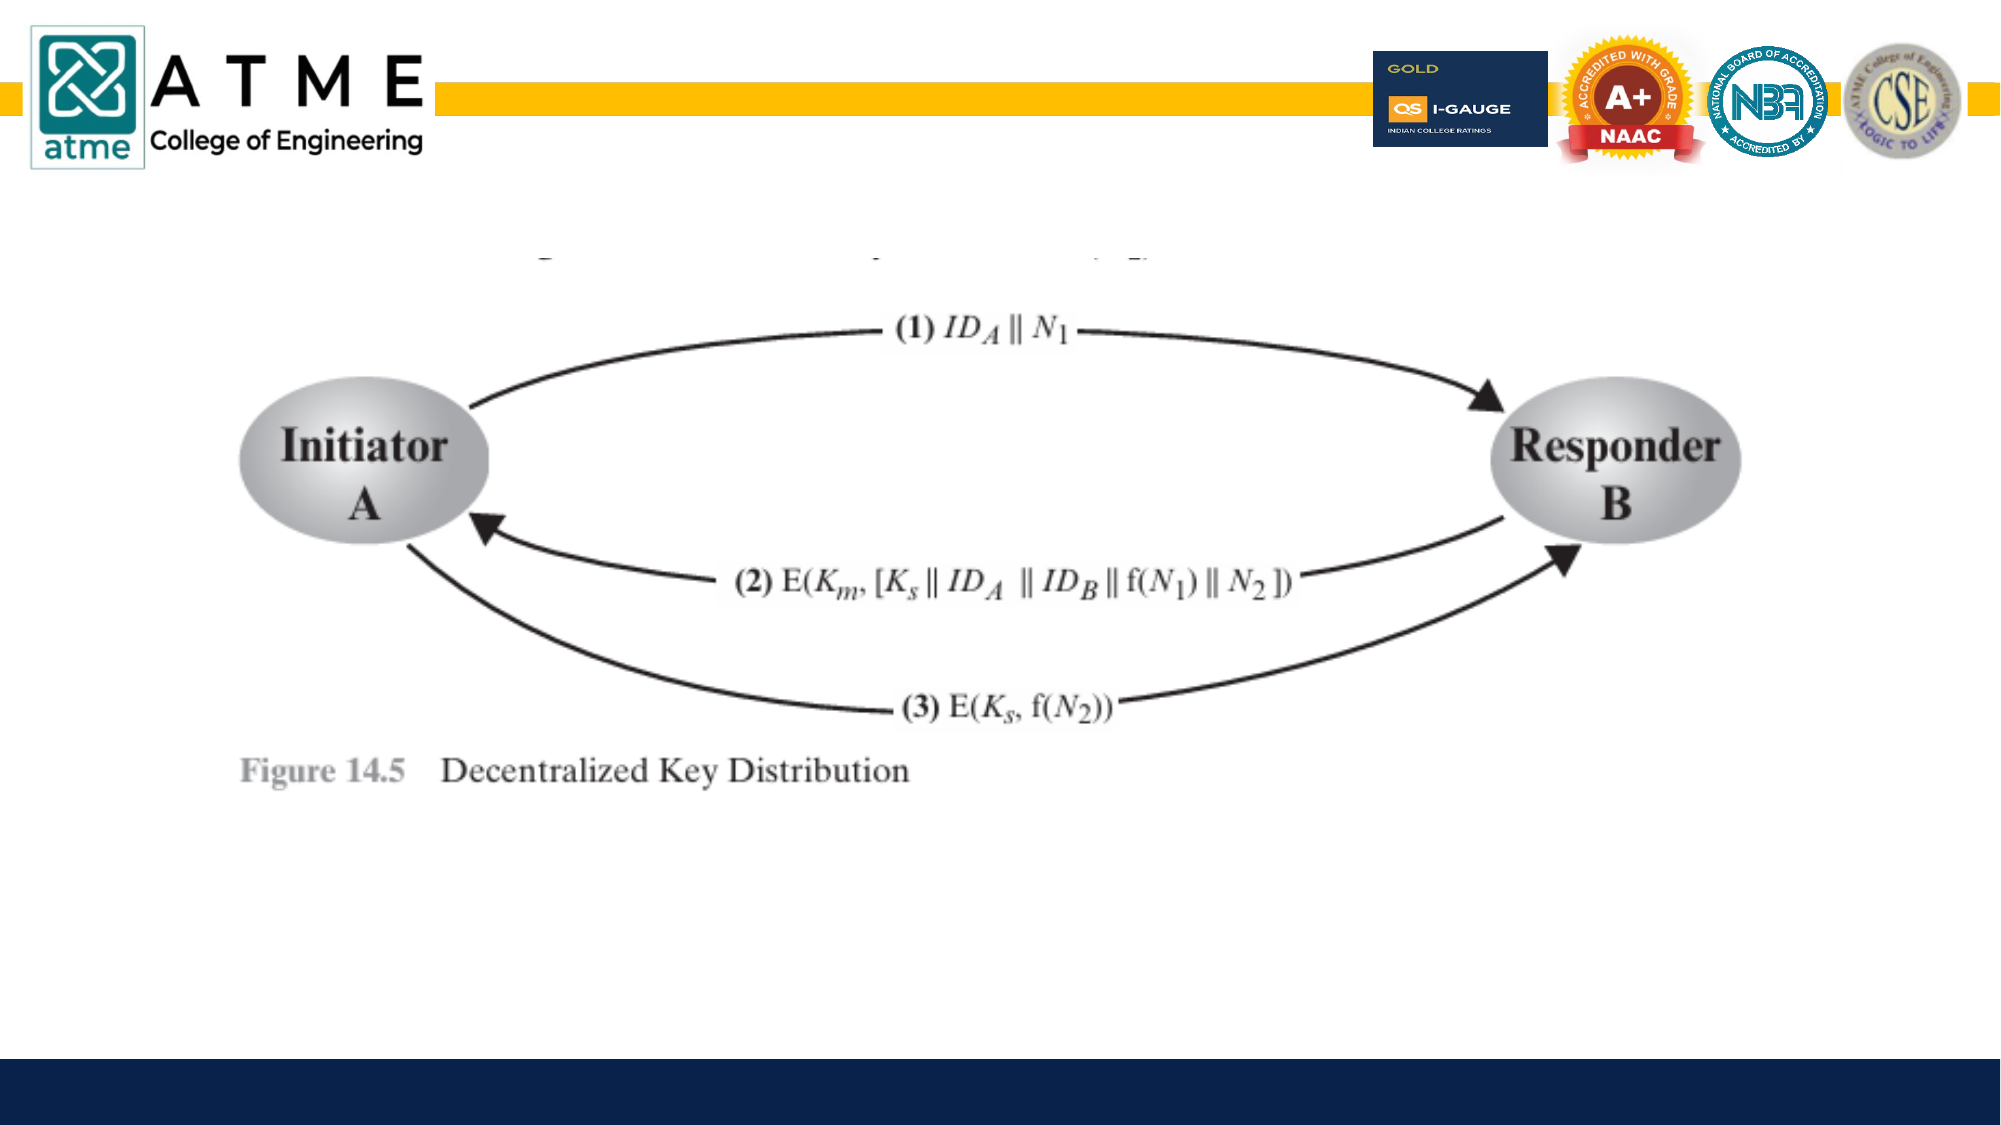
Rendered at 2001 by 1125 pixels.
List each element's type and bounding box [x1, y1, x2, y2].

picture [1840, 26, 1968, 176]
picture [1373, 20, 1828, 180]
picture [22, 15, 435, 178]
picture [0, 1059, 2001, 1125]
picture [167, 258, 1833, 867]
